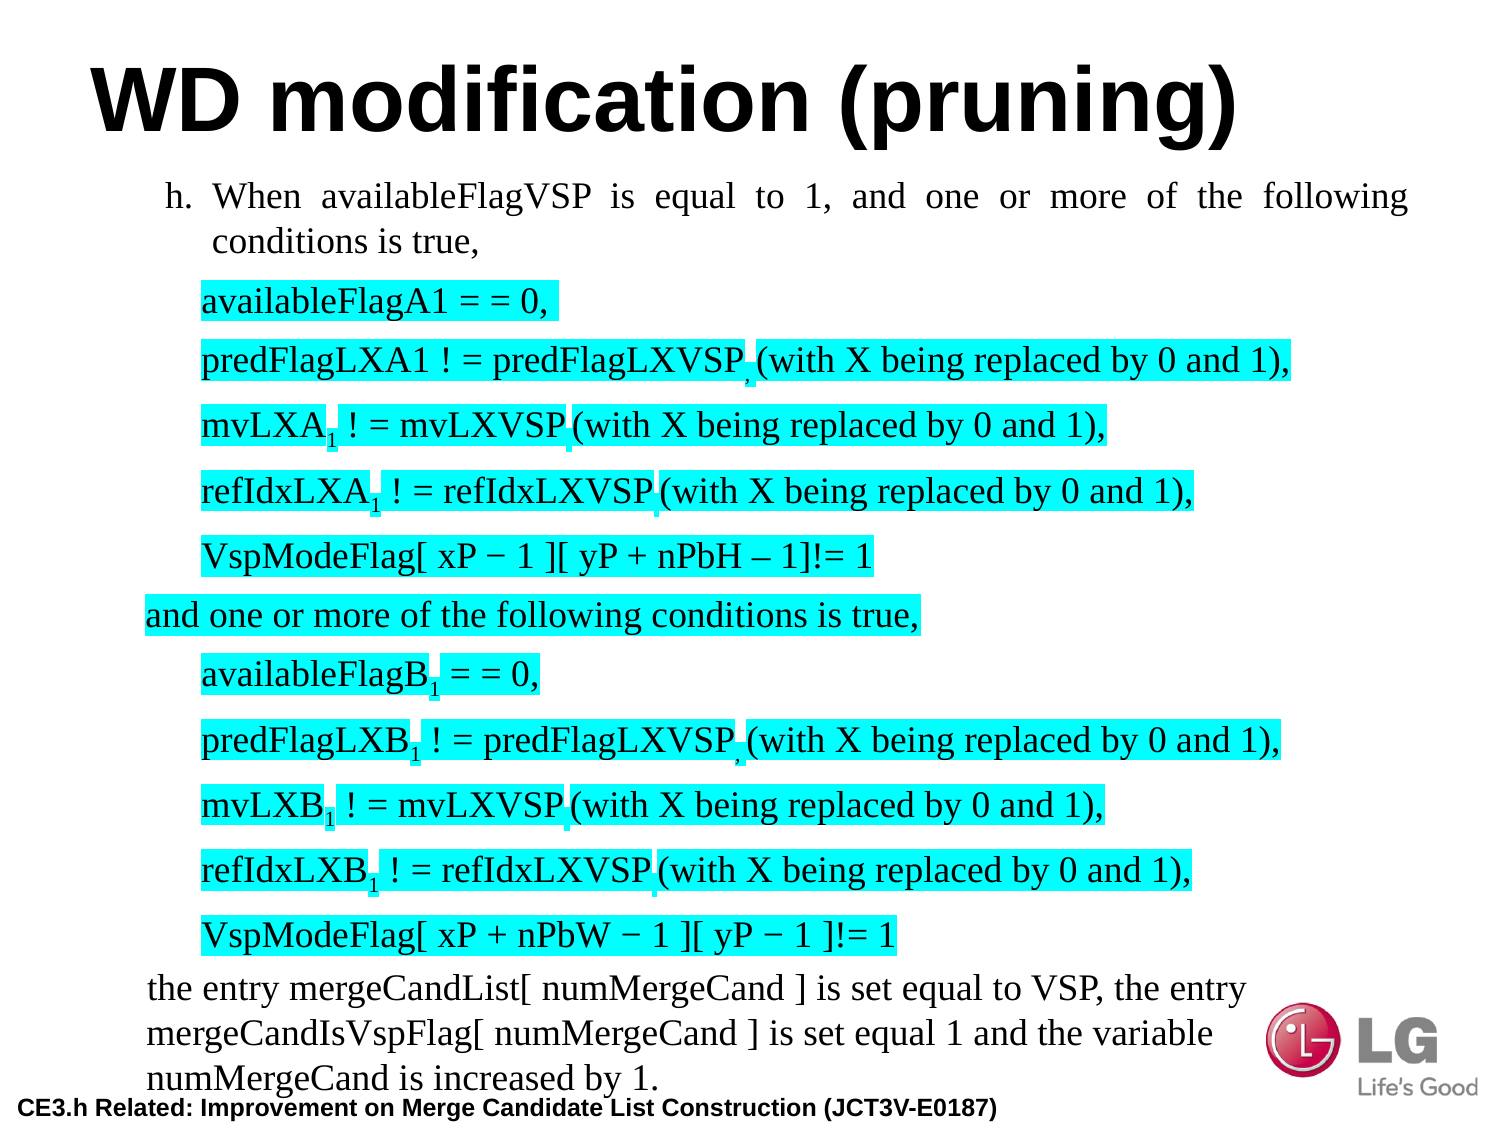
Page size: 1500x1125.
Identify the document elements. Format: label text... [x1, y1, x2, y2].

picture [1265, 996, 1478, 1102]
title WD modification (pruning) [75, 0, 1425, 164]
list h. When availableFlagVSP is equal to 1, and one or more of the following conditions is true, availableFlagA1 = = 0, predFlagLXA1 ! = predFlagLXVSP, (with X being replaced by 0 and 1), mvLXA1 ! = mvLXVSP (with X being replaced by 0 and 1), refIdxLXA1 ! = refIdxLXVSP (with X being replaced by 0 and 1), VspModeFlag[ xP − 1 ][ yP + nPbH – 1]!= 1 and one or more of the following conditions is true, availableFlagB1 = = 0, predFlagLXB1 ! = predFlagLXVSP, (with X being replaced by 0 and 1), mvLXB1 ! = mvLXVSP (with X being replaced by 0 and 1), refIdxLXB1 ! = refIdxLXVSP (with X being replaced by 0 and 1), VspModeFlag[ xP + nPbW − 1 ][ yP − 1 ]!= 1 the entry mergeCandList[ numMergeCand ] is set equal to VSP, the entry mergeCandIsVspFlag[ numMergeCand ] is set equal 1 and the variable numMergeCand is increased by 1. [75, 164, 1425, 1000]
